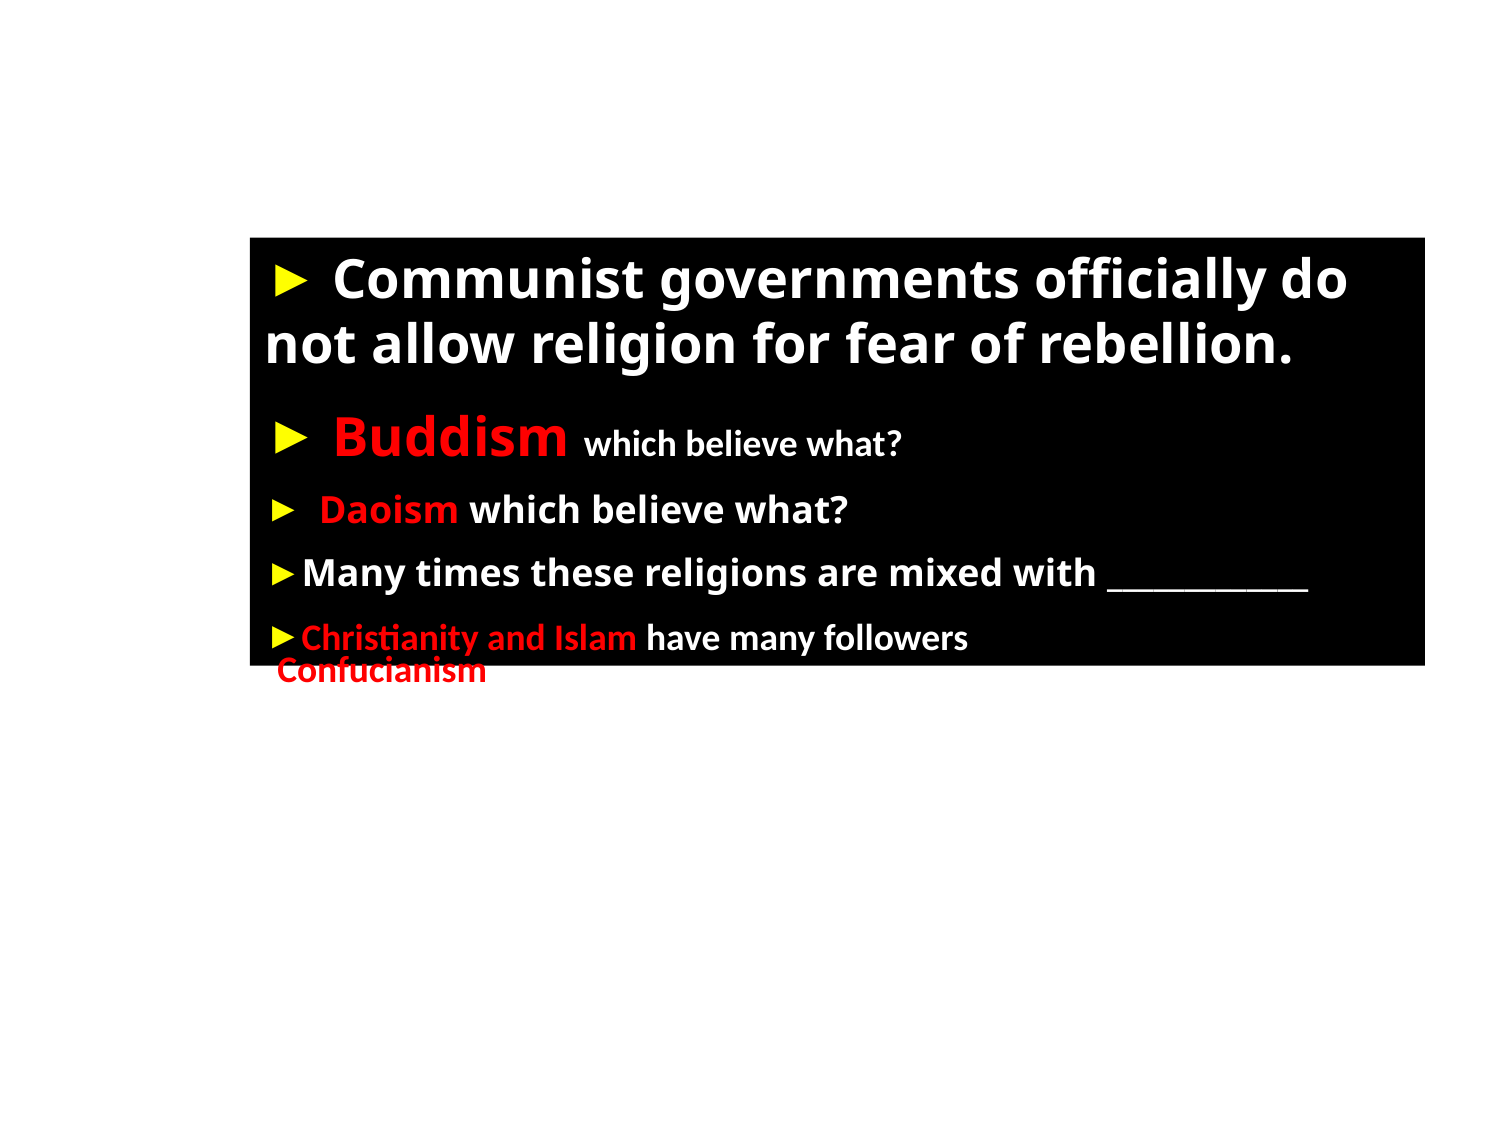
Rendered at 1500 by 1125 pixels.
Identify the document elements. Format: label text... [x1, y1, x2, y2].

text_box Communist governments officially do not allow religion for fear of rebellion. Buddism which believe what? Daoism which believe what? Many times these religions are mixed with _____________ Christianity and Islam have many followers [249, 237, 1425, 666]
text_box Confucianism [262, 637, 625, 698]
